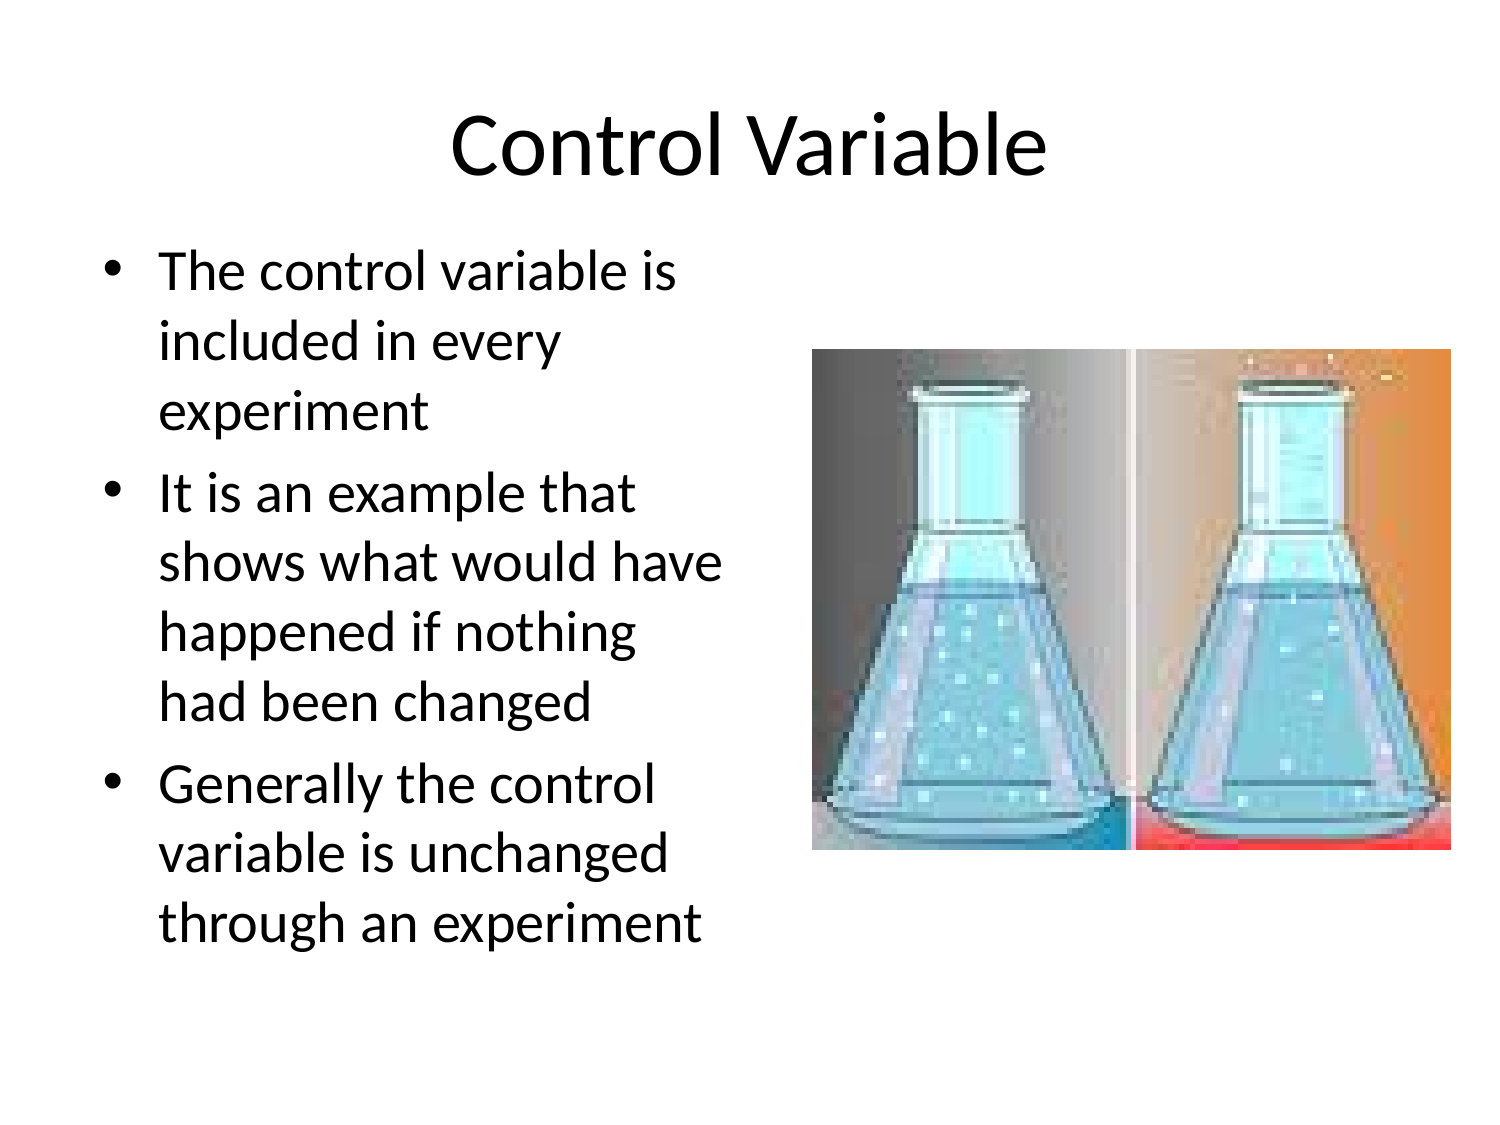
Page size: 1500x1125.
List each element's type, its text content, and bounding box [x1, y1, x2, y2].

title Control Variable [75, 45, 1425, 233]
picture [812, 349, 1451, 851]
list The control variable is included in every experiment It is an example that shows what would have happened if nothing had been changed Generally the control variable is unchanged through an experiment [87, 224, 750, 1038]
